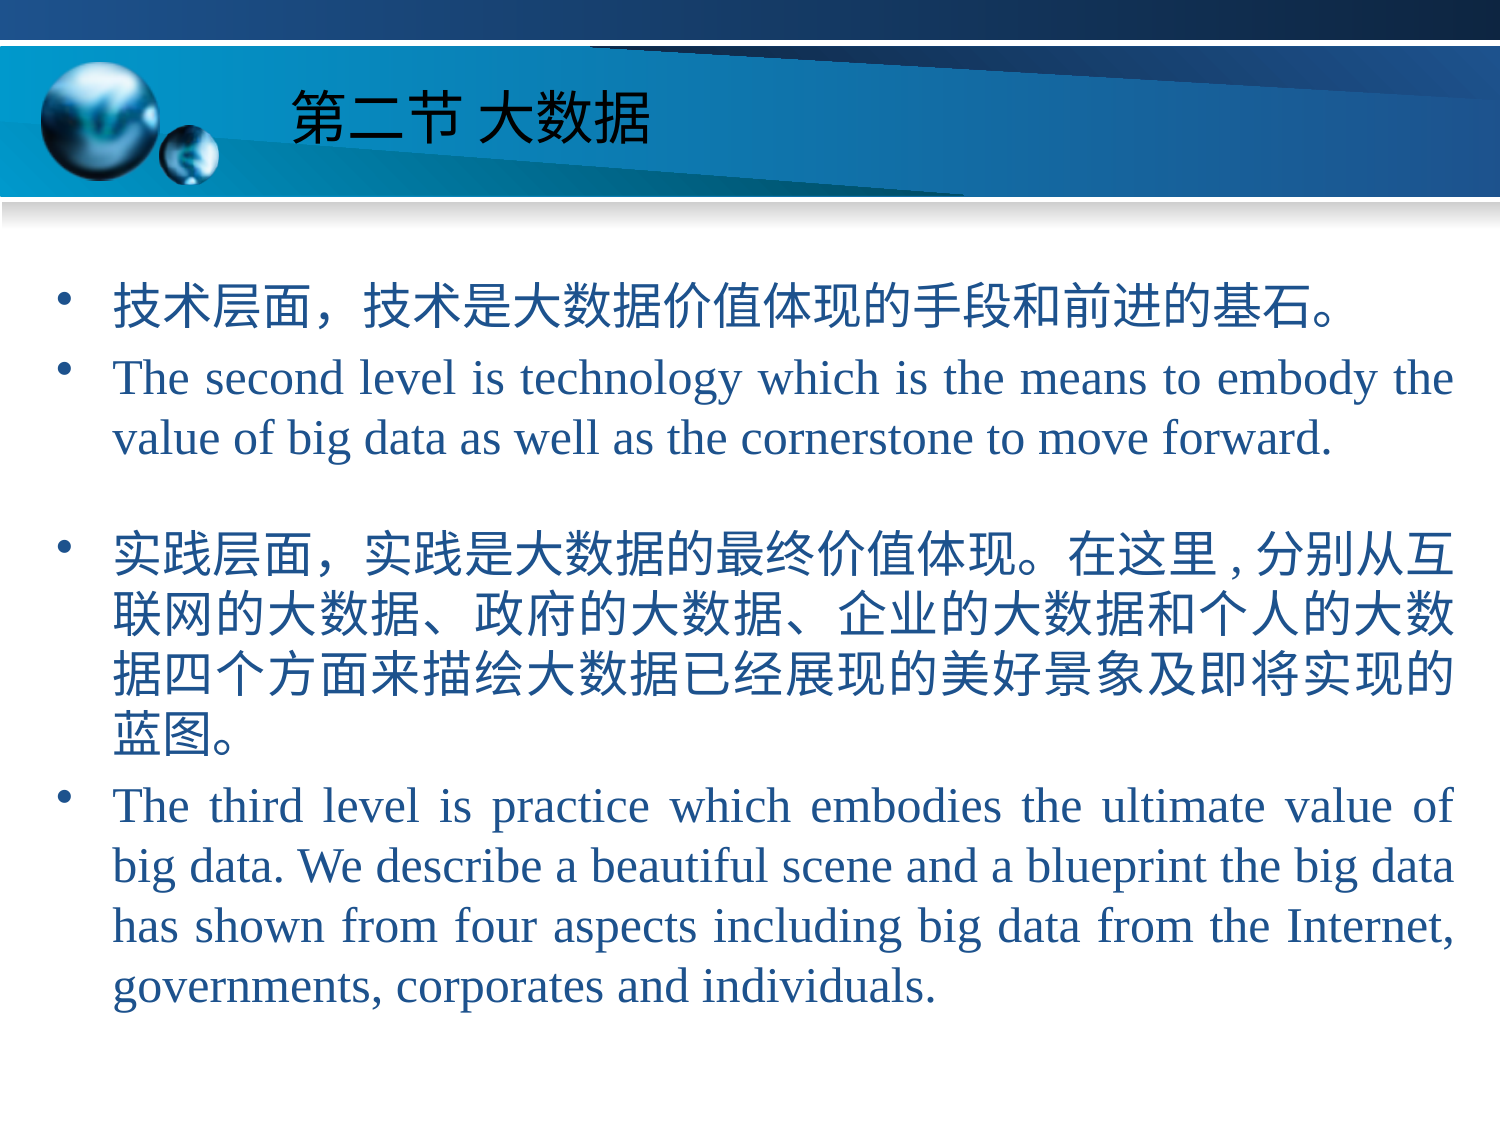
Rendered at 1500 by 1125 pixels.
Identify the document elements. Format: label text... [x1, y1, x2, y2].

title 第二节 大数据 [274, 44, 1363, 188]
picture [160, 126, 218, 184]
text_box 实践层面，实践是大数据的最终价值体现。在这里,分别从互联网的大数据、政府的大数据、企业的大数据和个人的大数据四个方面来描绘大数据已经展现的美好景象及即将实现的蓝图。 The third level is practice which embodies the ultimate value of big data. We describe a beautiful scene and a blueprint the big data has shown from four aspects including big data from the Internet, governments, corporates and individuals. [41, 515, 1471, 1020]
text_box 技术层面，技术是大数据价值体现的手段和前进的基石。 The second level is technology which is the means to embody the value of big data as well as the cornerstone to move forward. [41, 267, 1471, 472]
picture [42, 63, 159, 180]
